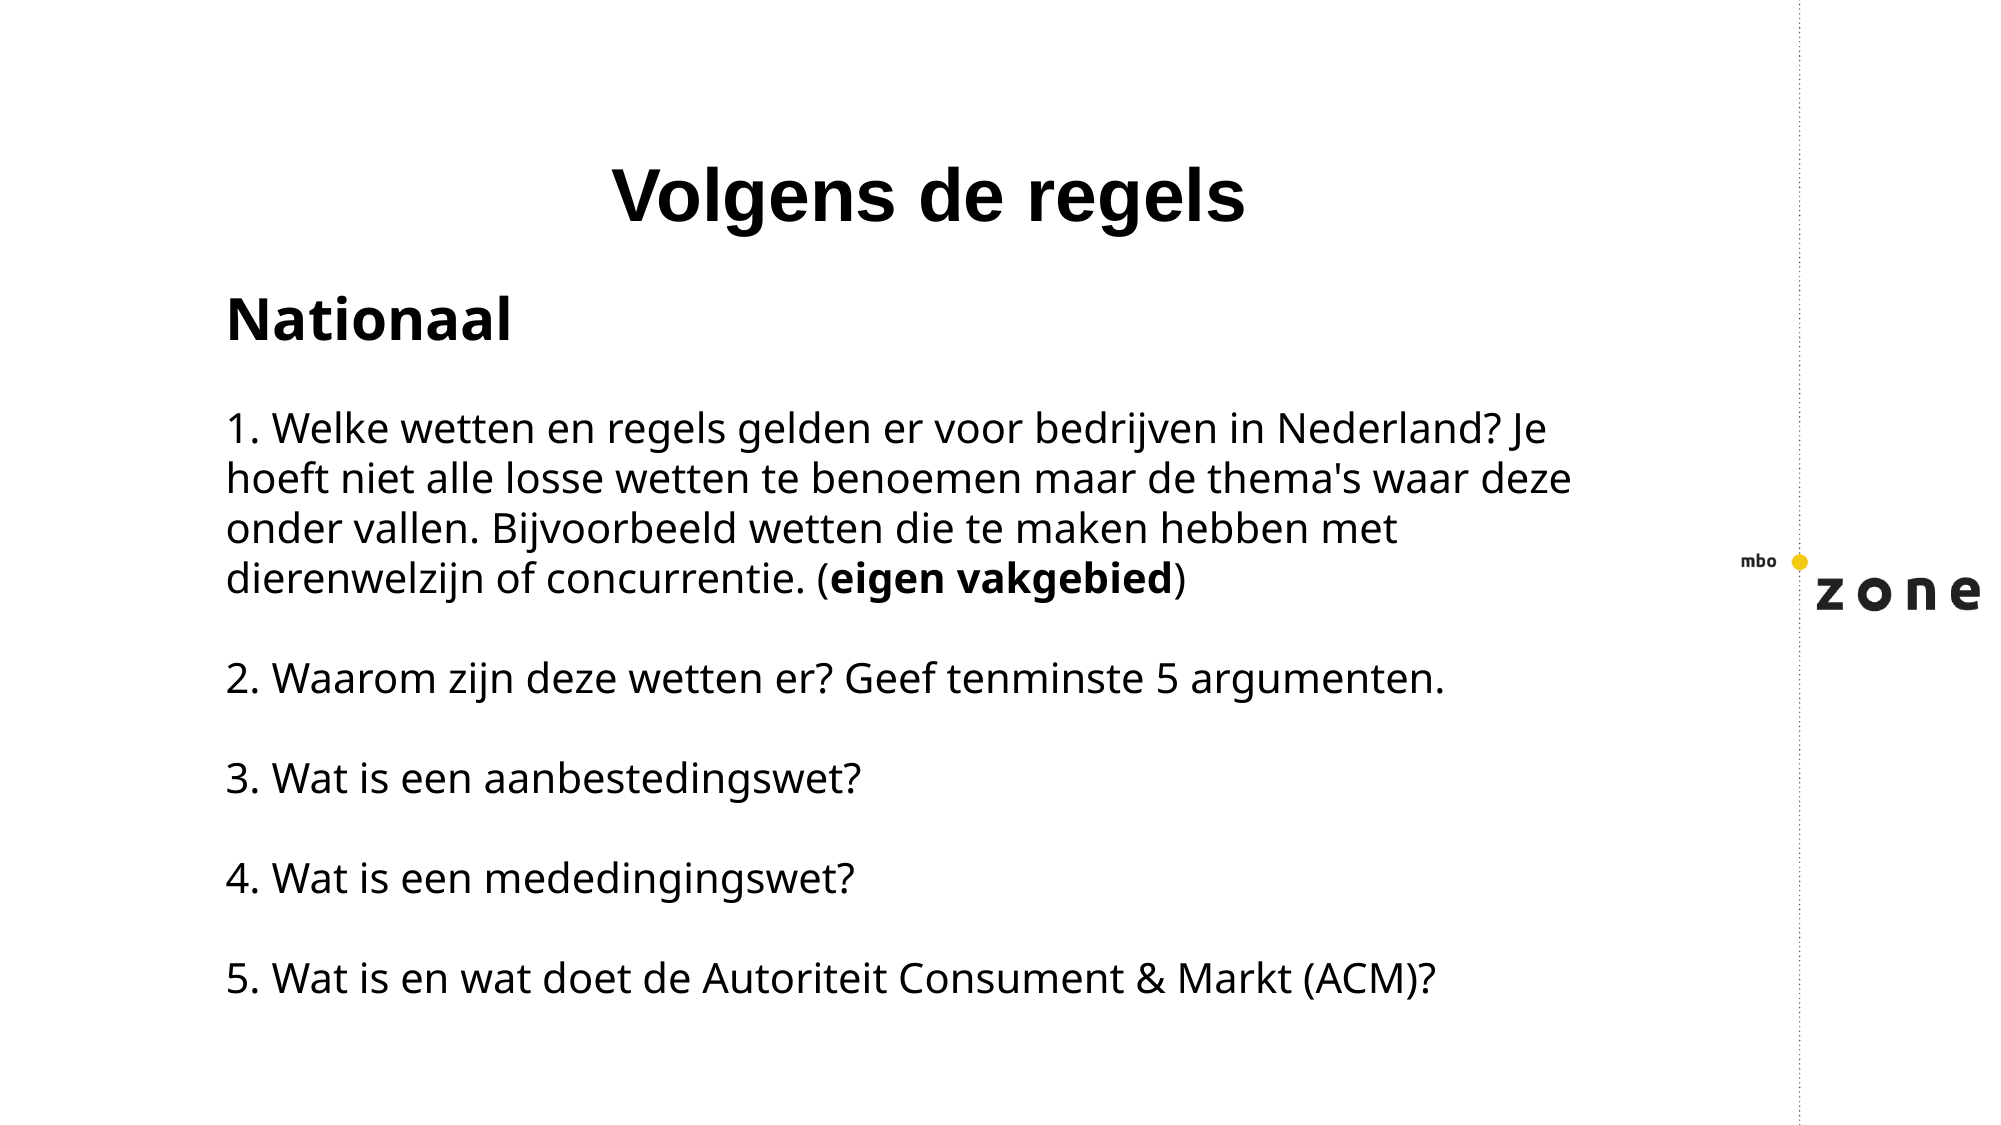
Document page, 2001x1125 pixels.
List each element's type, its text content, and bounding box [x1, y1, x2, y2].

text_box Nationaal Welke wetten en regels gelden er voor bedrijven in Nederland? Je hoeft niet alle losse wetten te benoemen maar de thema's waar deze onder vallen. Bijvoorbeeld wetten die te maken hebben met dierenwelzijn of concurrentie. (eigen vakgebied) Waarom zijn deze wetten er? Geef tenminste 5 argumenten. Wat is een aanbestedingswet? Wat is een mededingingswet? Wat is en wat doet de Autoriteit Consument & Markt (ACM)? [210, 274, 1649, 1010]
text_box Volgens de regels [594, 139, 1266, 245]
picture [1596, 0, 2001, 1125]
